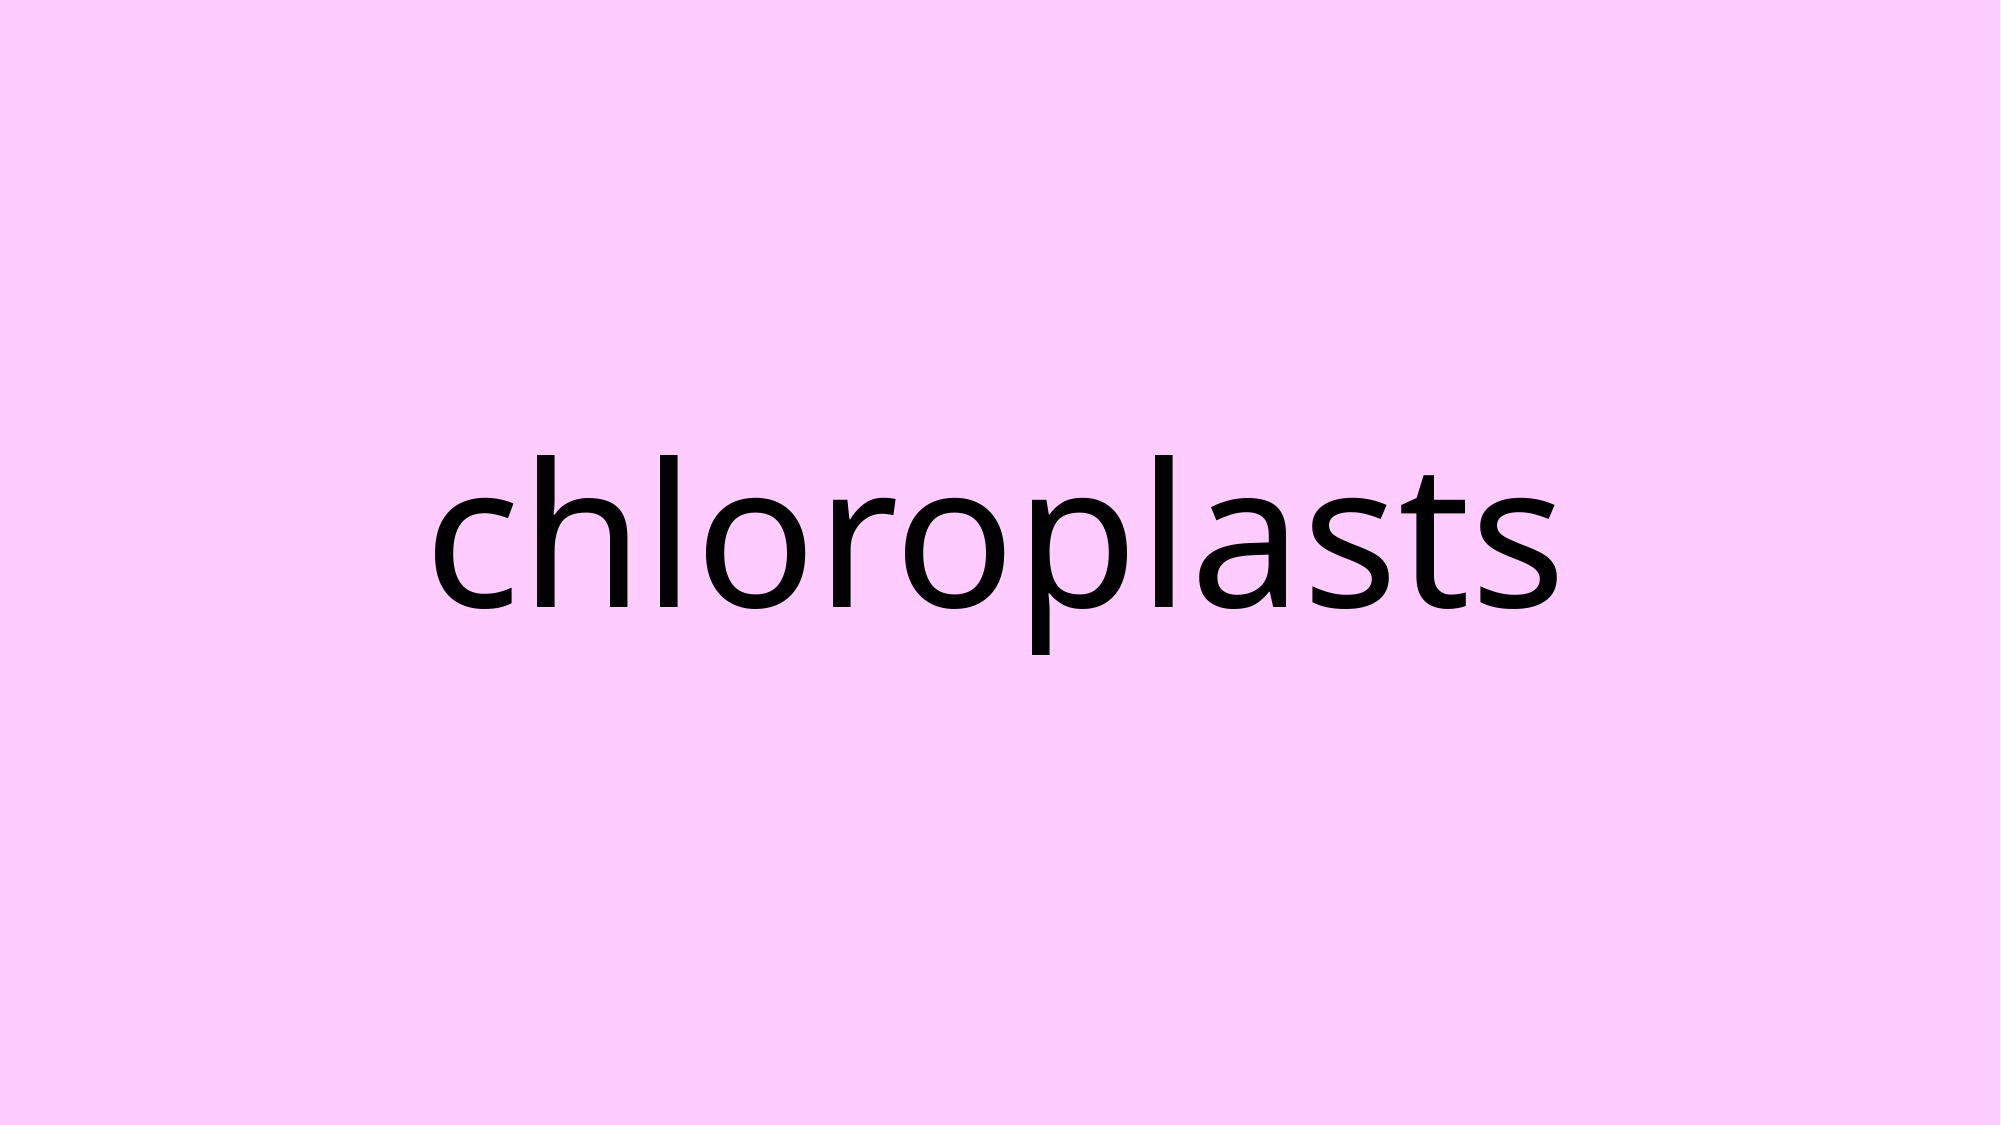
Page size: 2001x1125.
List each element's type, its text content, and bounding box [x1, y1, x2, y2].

title chloroplasts [348, 433, 1643, 652]
